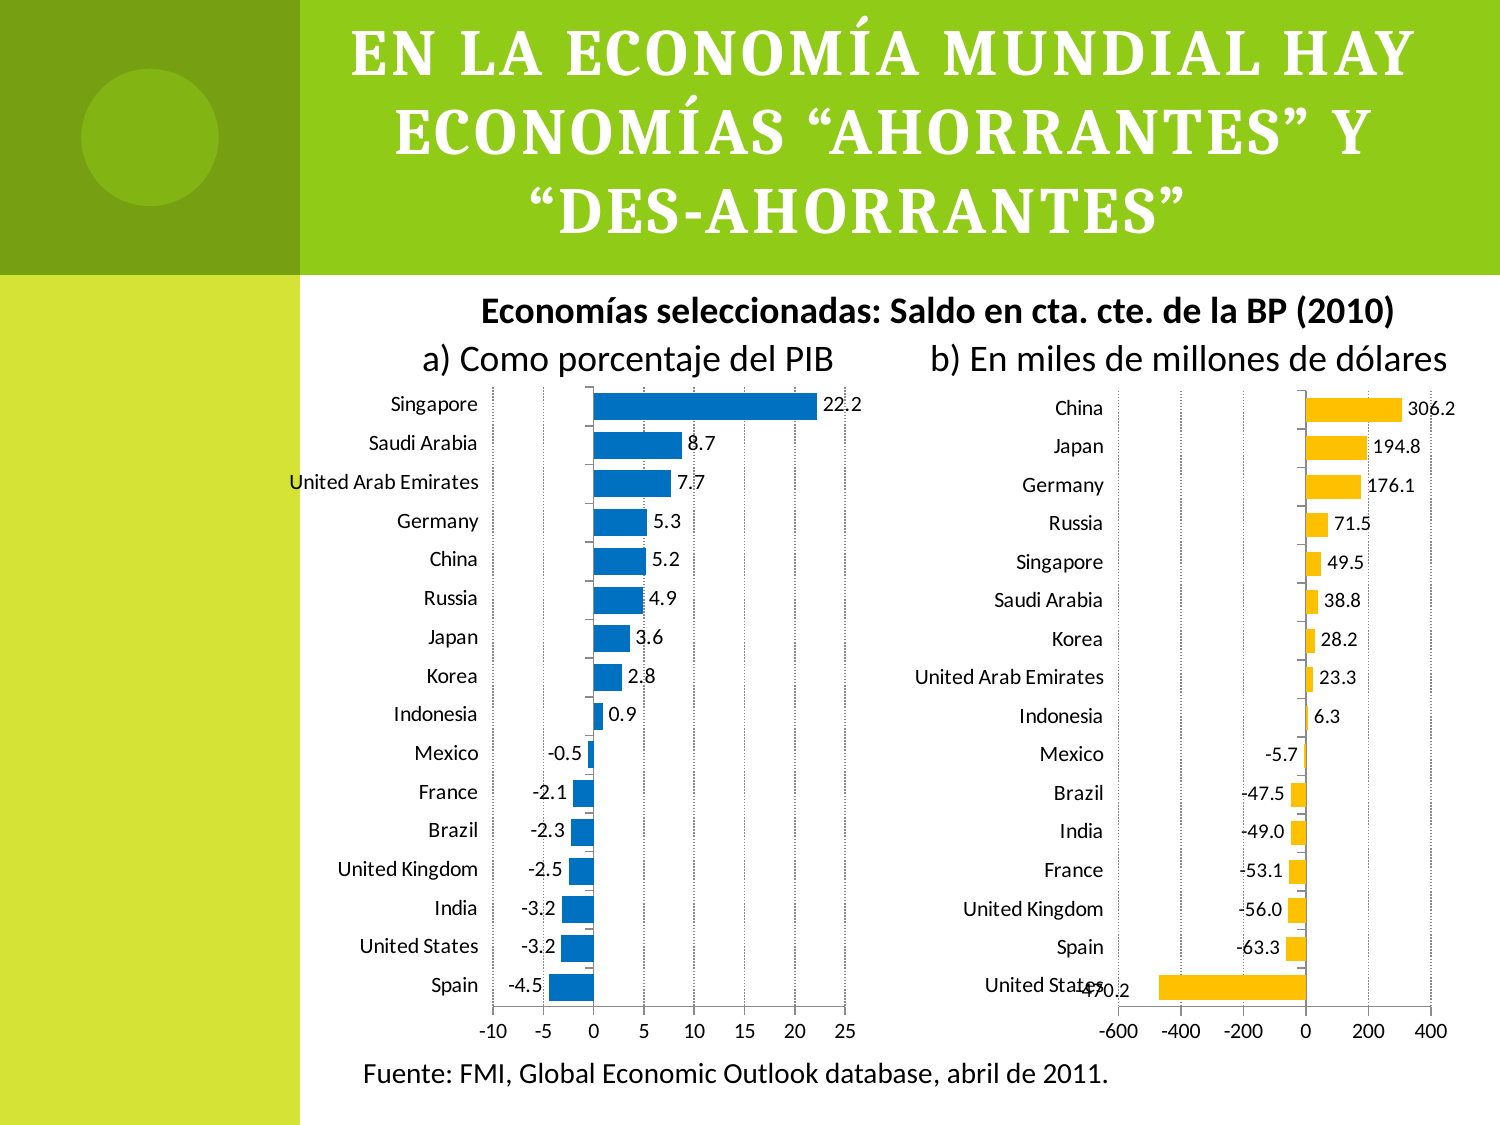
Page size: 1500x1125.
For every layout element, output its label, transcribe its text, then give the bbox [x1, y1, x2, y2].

chart [277, 373, 869, 1059]
chart [903, 376, 1459, 1059]
text_box Economías seleccionadas: Saldo en cta. cte. de la BP (2010) [466, 278, 1471, 339]
text_box b) En miles de millones de dólares [915, 326, 1500, 386]
title En la economía mundial hay economías “ahorrantes” y “des-ahorrantes” [301, 0, 1471, 256]
text_box Fuente: FMI, Global Economic Outlook database, abril de 2011. [348, 1046, 1358, 1097]
text_box a) Como porcentaje del PIB [407, 326, 852, 370]
